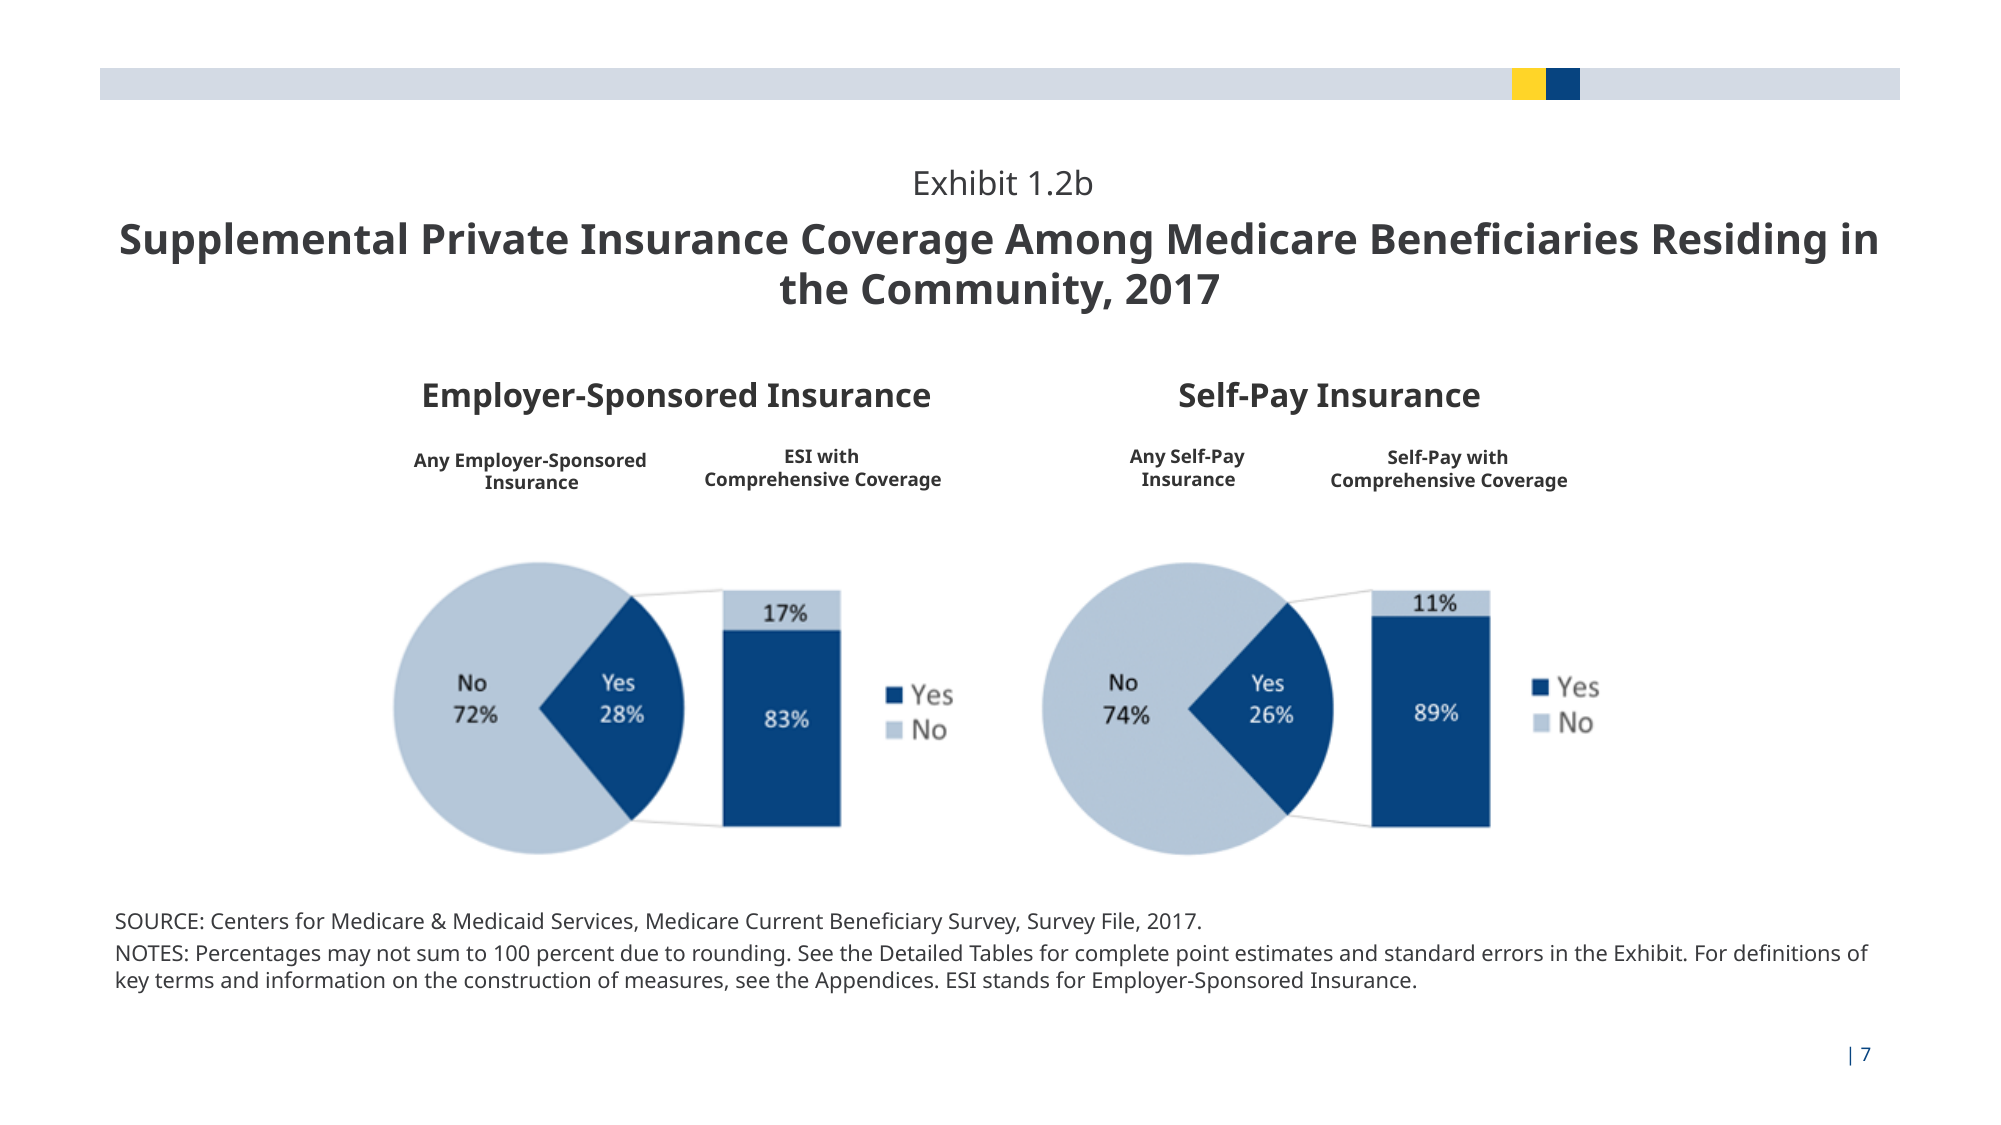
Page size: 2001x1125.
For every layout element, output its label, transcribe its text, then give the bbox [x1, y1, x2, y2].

title Exhibit 1.2b [99, 154, 1900, 213]
list Supplemental Private Insurance Coverage Among Medicare Beneficiaries Residing in the Community, 2017 [99, 213, 1900, 300]
list SOURCE: Centers for Medicare & Medicaid Services, Medicare Current Beneficiary Survey, Survey File, 2017. NOTES: Percentages may not sum to 100 percent due to rounding. See the Detailed Tables for complete point estimates and standard errors in the Exhibit. For definitions of key terms and information on the construction of measures, see the Appendices. ESI stands for Employer-Sponsored Insurance. [99, 900, 1900, 1075]
picture [333, 344, 1667, 865]
